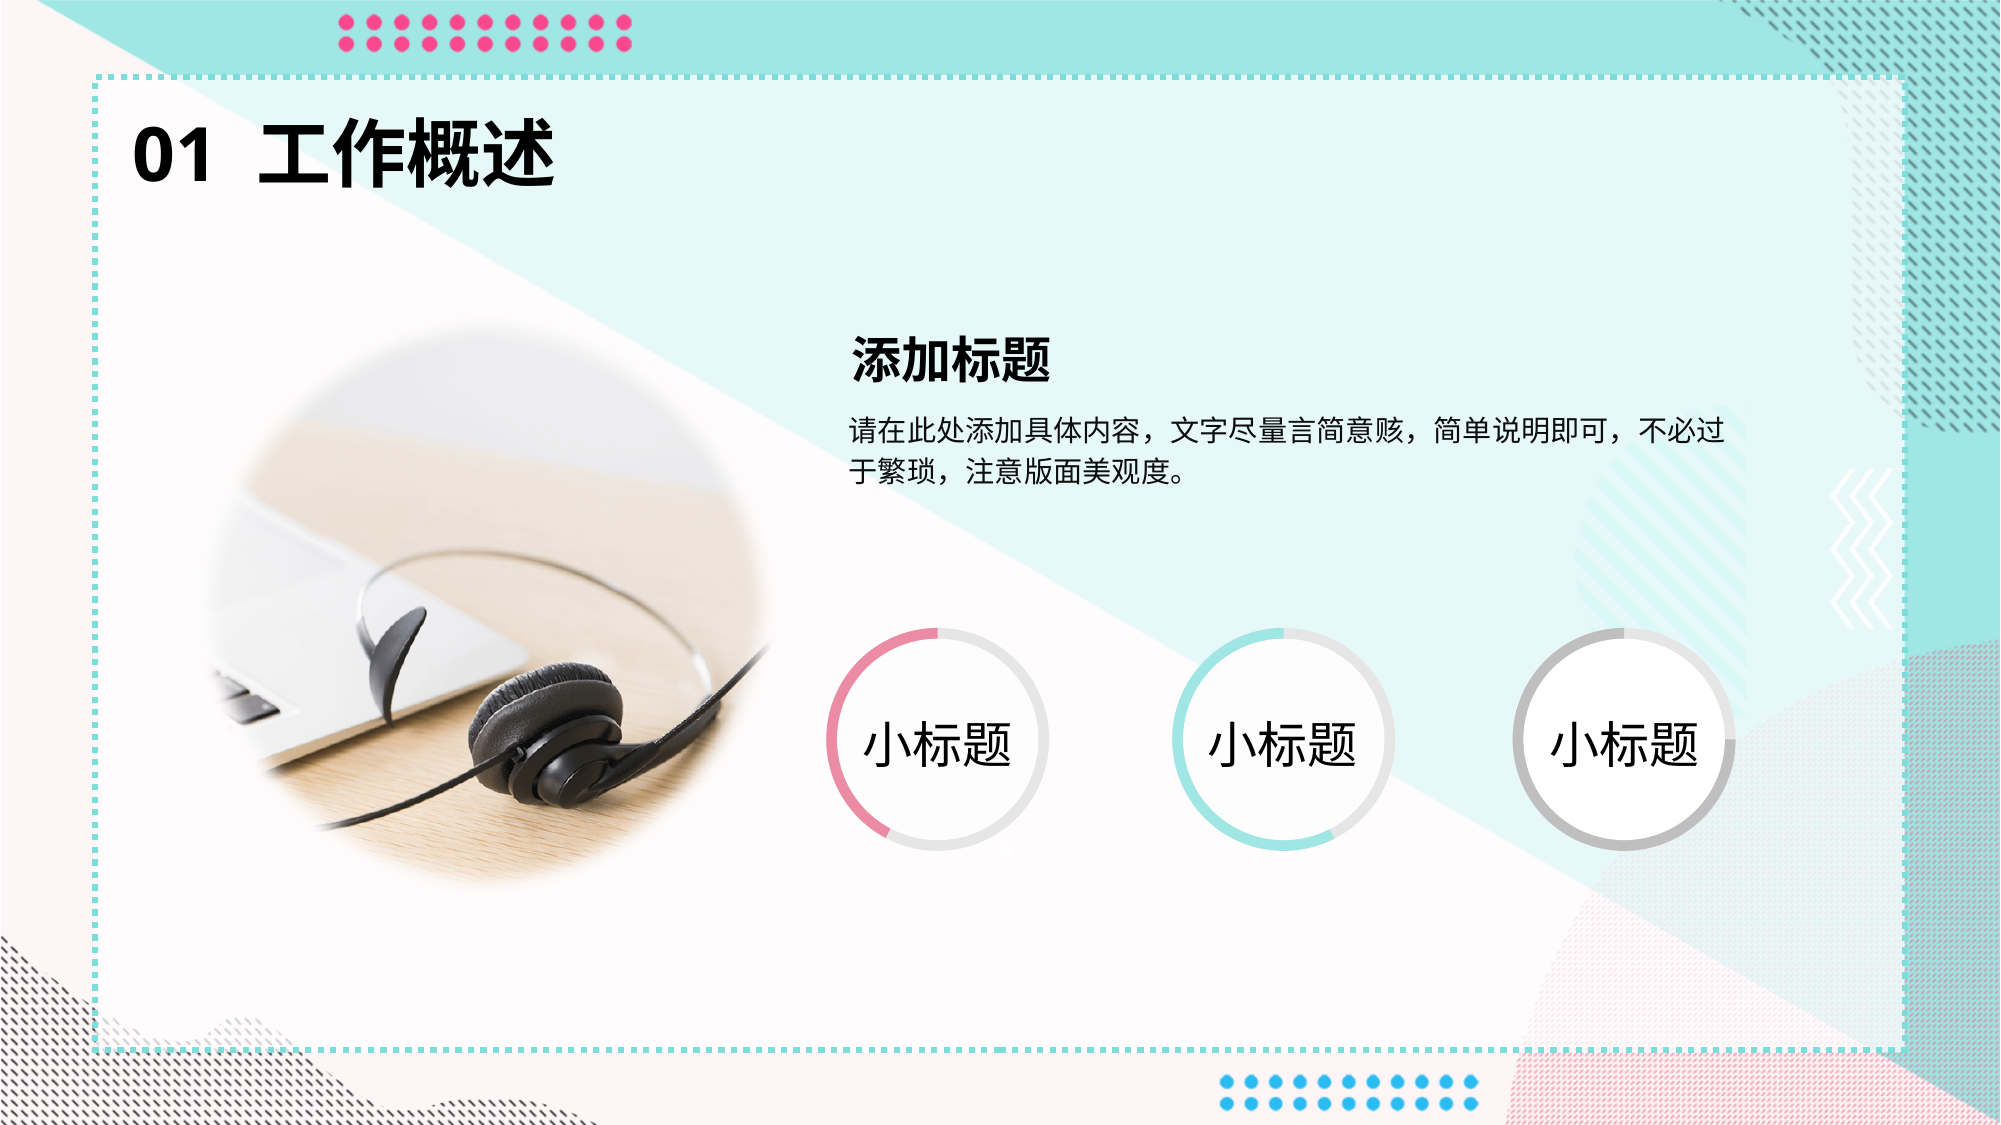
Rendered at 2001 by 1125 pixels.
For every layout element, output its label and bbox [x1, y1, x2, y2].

text_box [1512, 627, 1736, 851]
text_box [1172, 627, 1396, 851]
text_box [95, 74, 1905, 1053]
picture [192, 309, 780, 897]
text_box [834, 320, 1753, 498]
text_box [0, 0, 2000, 1125]
text_box [826, 627, 1050, 857]
